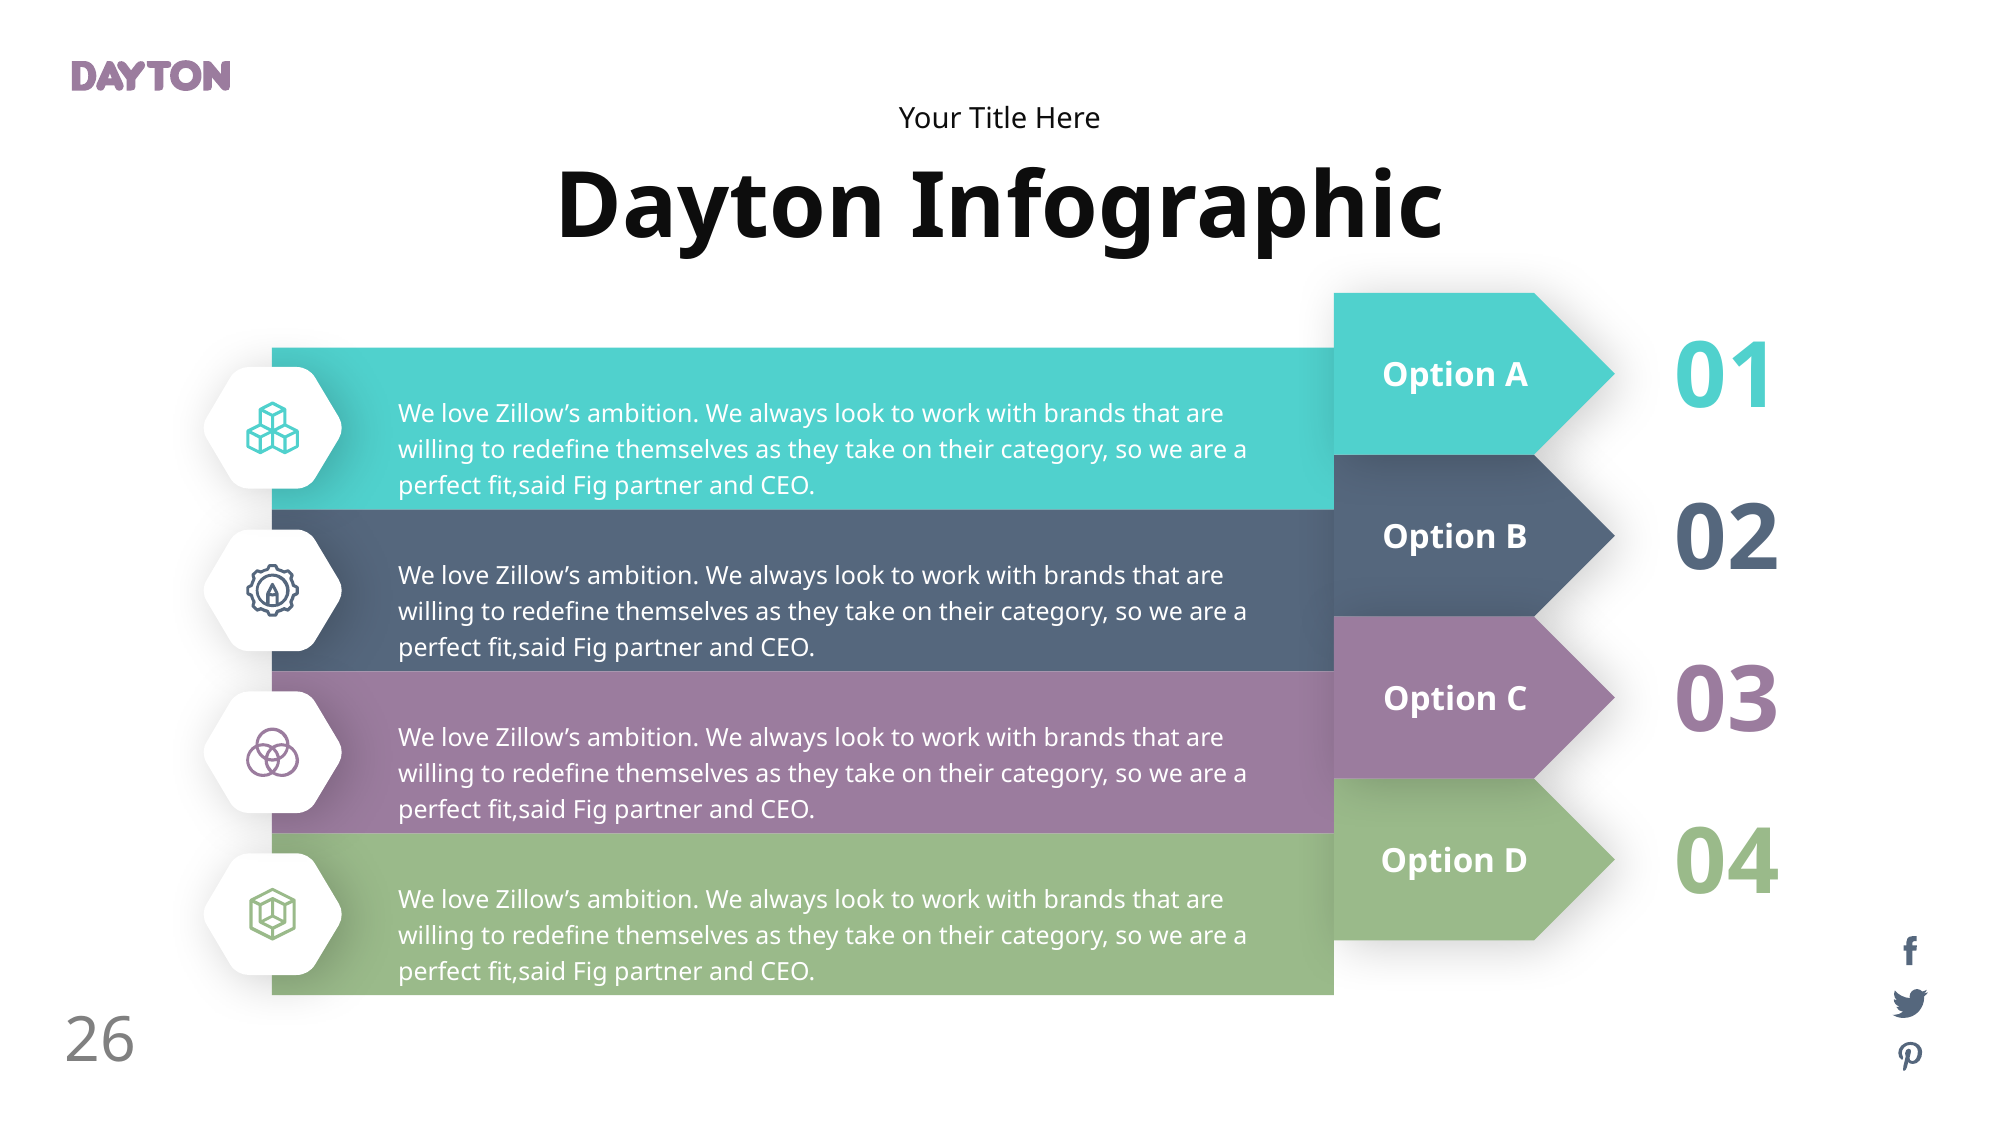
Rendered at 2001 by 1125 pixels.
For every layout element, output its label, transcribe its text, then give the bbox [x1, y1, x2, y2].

text_box 01 [1660, 308, 1795, 433]
text_box 02 [1660, 470, 1795, 596]
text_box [202, 616, 1615, 834]
text_box 04 [1660, 794, 1795, 920]
text_box 03 [1660, 632, 1795, 758]
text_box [588, 91, 1411, 265]
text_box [202, 292, 1615, 510]
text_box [202, 510, 1615, 616]
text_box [202, 834, 1615, 996]
